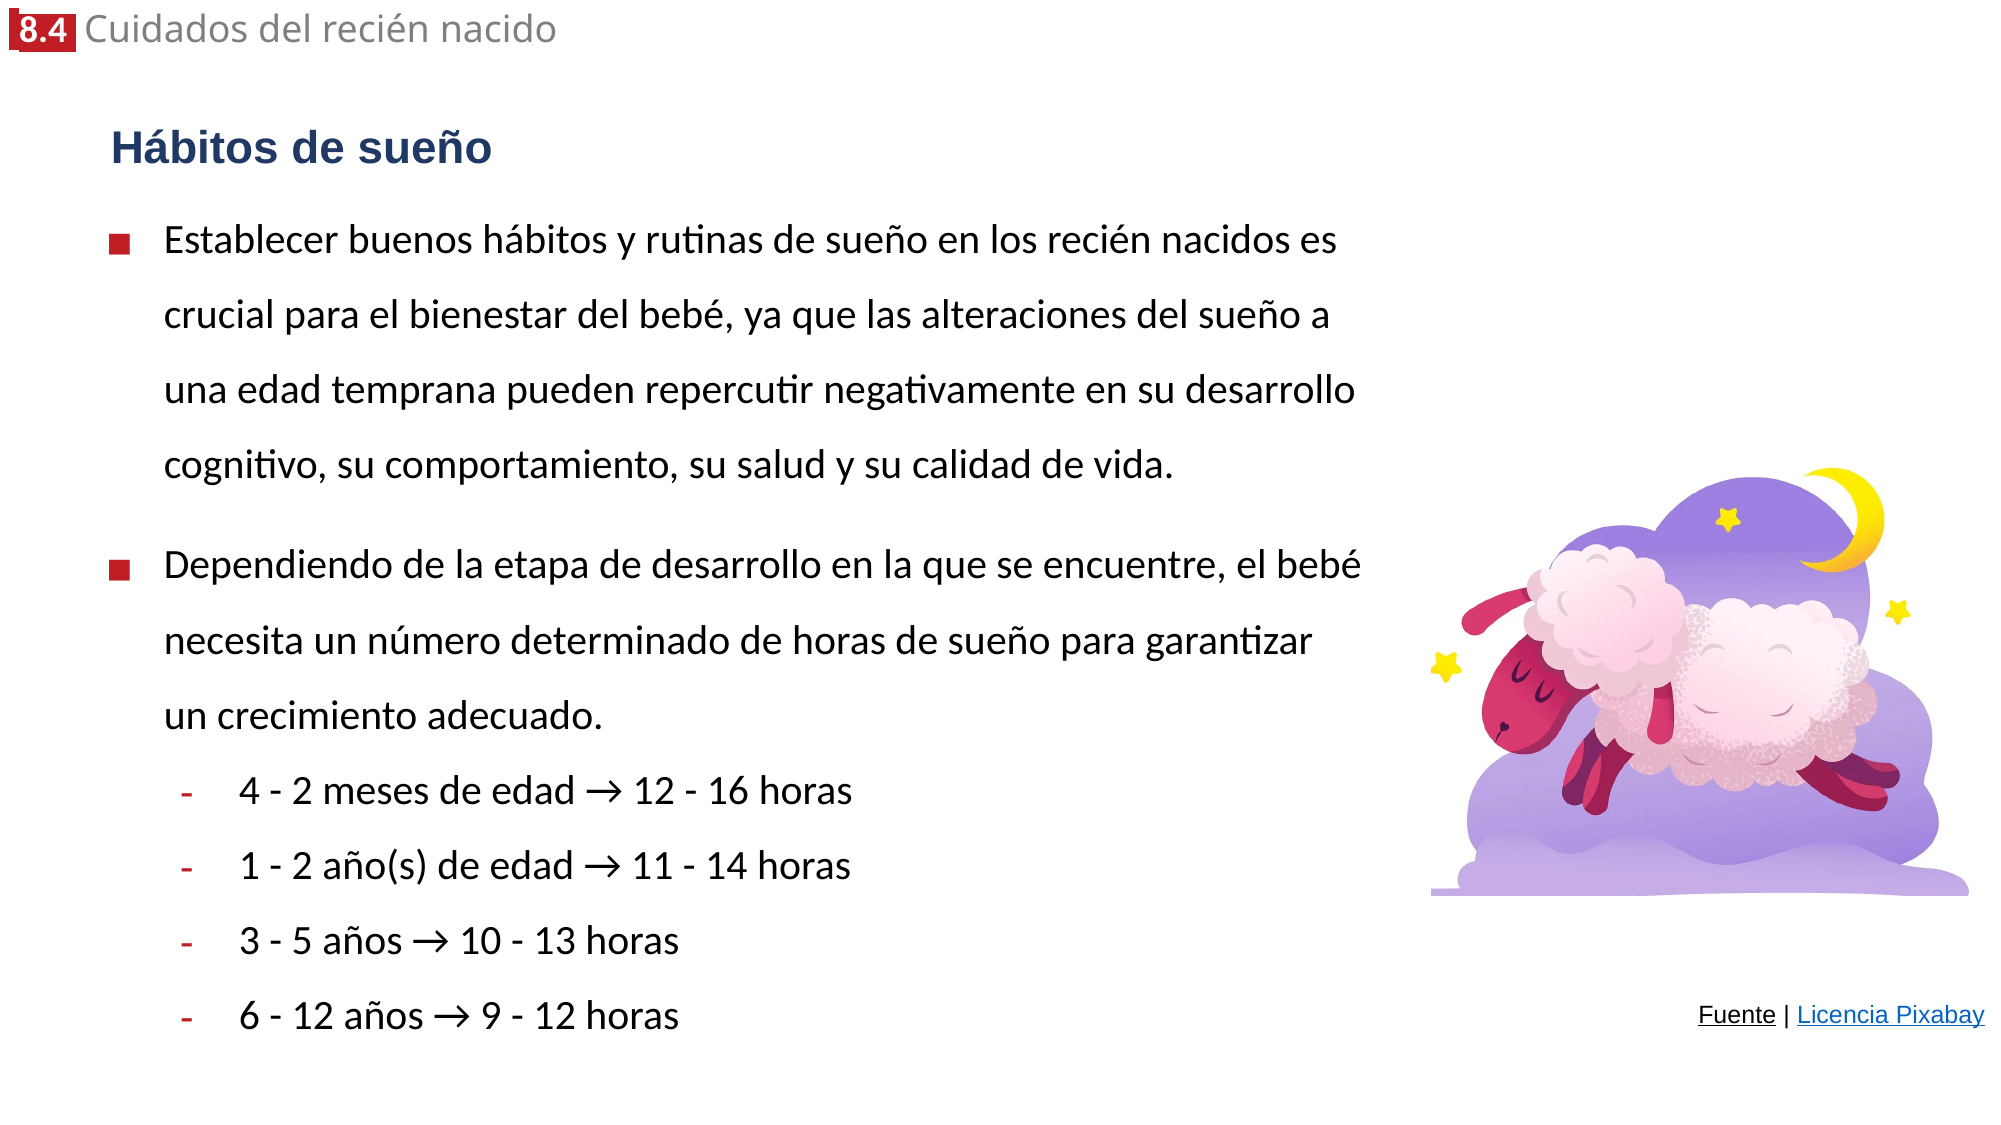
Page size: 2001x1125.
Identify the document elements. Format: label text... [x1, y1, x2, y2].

list Establecer buenos hábitos y rutinas de sueño en los recién nacidos es crucial para el bienestar del bebé, ya que las alteraciones del sueño a una edad temprana pueden repercutir negativamente en su desarrollo cognitivo, su comportamiento, su salud y su calidad de vida. Dependiendo de la etapa de desarrollo en la que se encuentre, el bebé necesita un número determinado de horas de sueño para garantizar un crecimiento adecuado. 4 - 2 meses de edad → 12 - 16 horas 1 - 2 año(s) de edad → 11 - 14 horas 3 - 5 años → 10 - 13 horas 6 - 12 años → 9 - 12 horas [73, 179, 1381, 1052]
picture [1430, 466, 1973, 896]
text_box Fuente | Licencia Pixabay [1604, 991, 2000, 1036]
title Hábitos de sueño [95, 95, 1911, 196]
